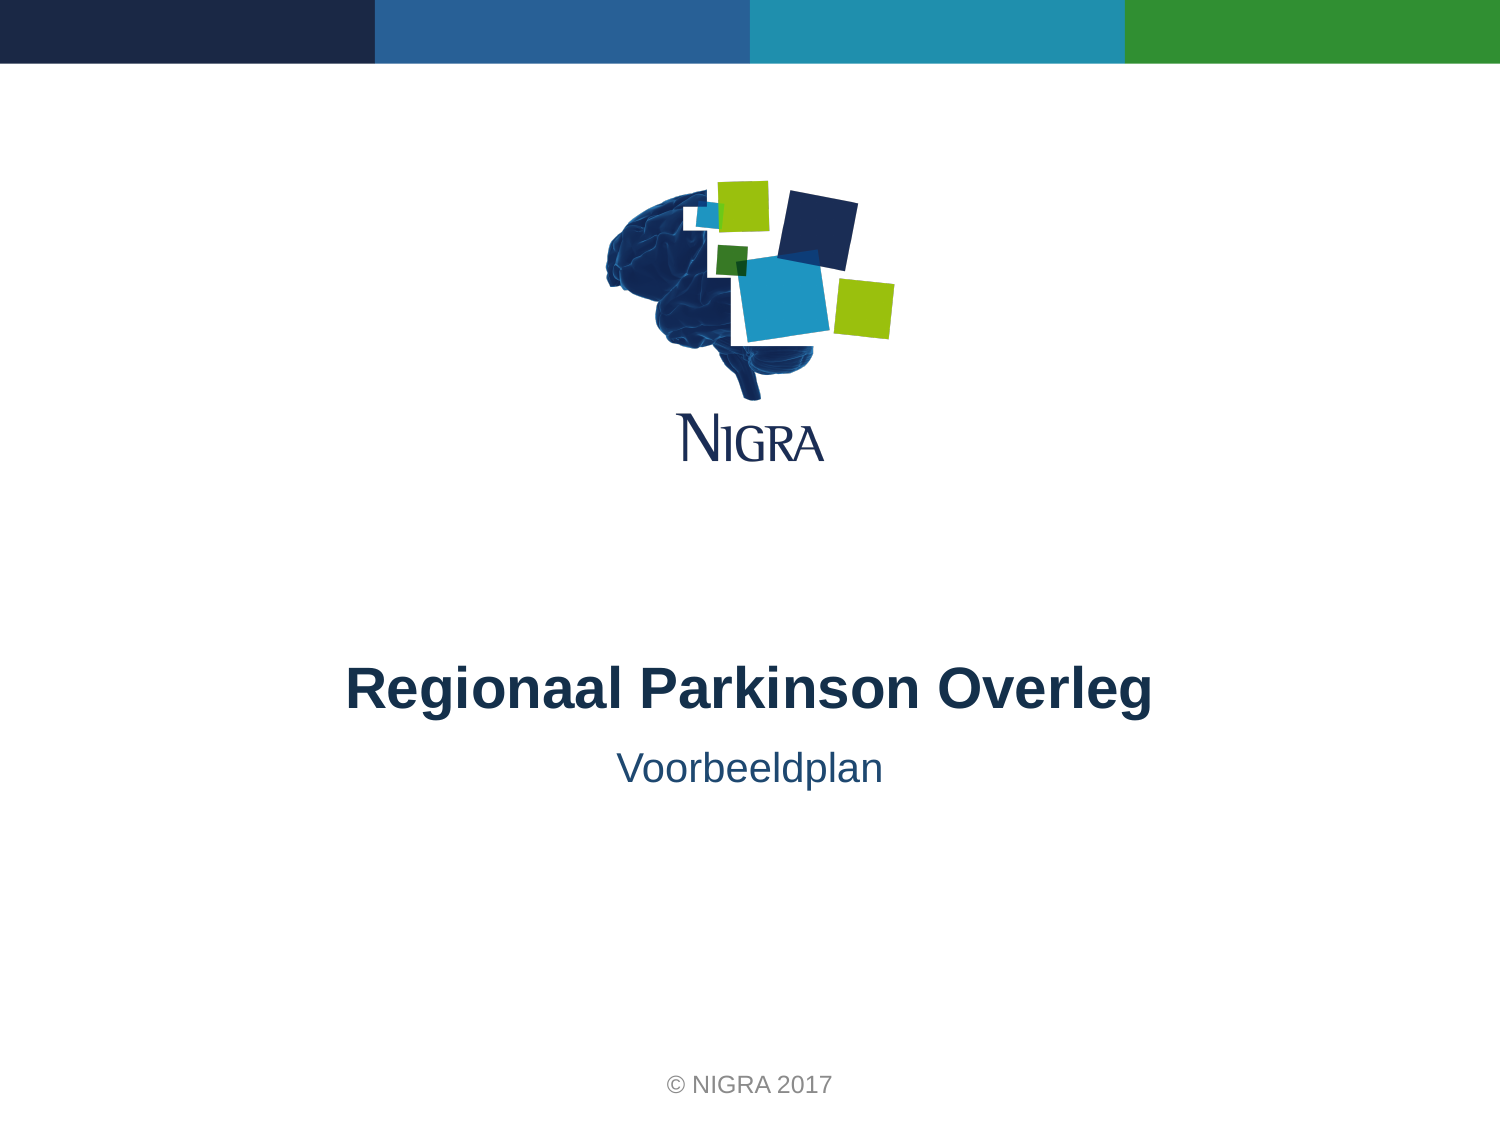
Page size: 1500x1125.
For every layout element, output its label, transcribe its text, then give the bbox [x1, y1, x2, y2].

title Regionaal Parkinson Overleg [112, 329, 1388, 722]
subtitle Voorbeeldplan [187, 746, 1313, 1018]
picture [583, 169, 917, 329]
footer © NIGRA 2017 [496, 1053, 1004, 1114]
